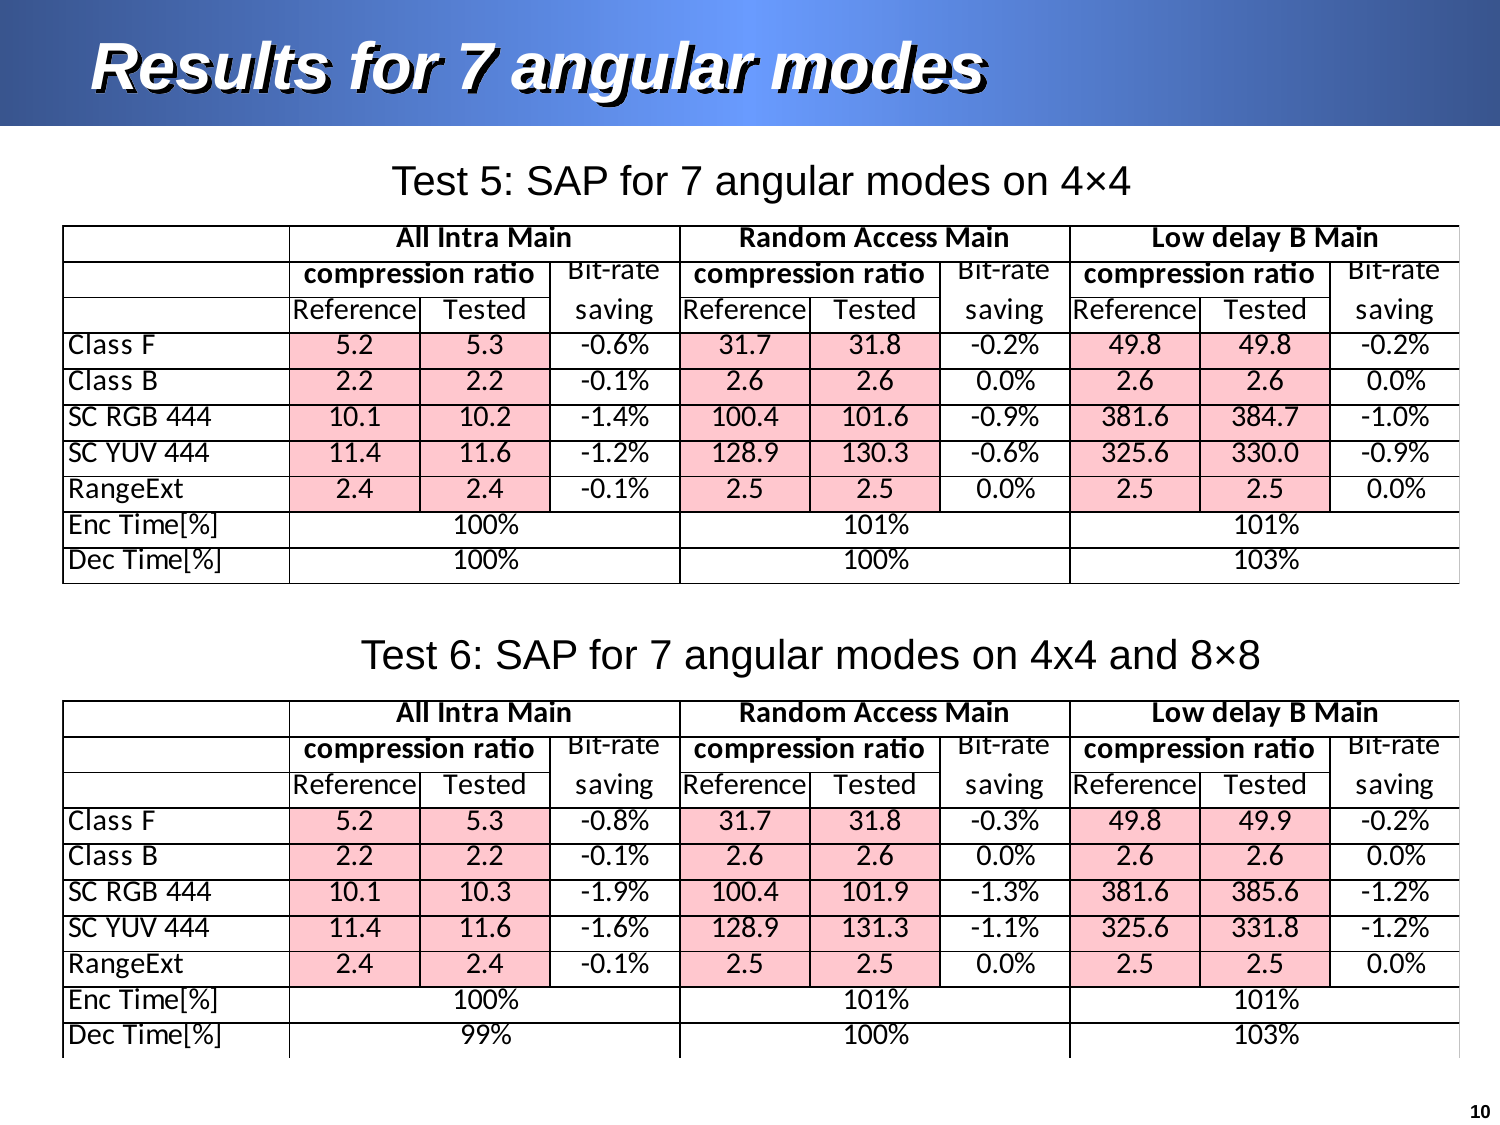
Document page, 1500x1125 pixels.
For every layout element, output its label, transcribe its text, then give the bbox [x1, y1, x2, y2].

picture [62, 699, 1462, 1061]
picture [62, 224, 1462, 586]
slide_number 10 [1368, 1091, 1500, 1125]
text_box Test 5: SAP for 7 angular modes on 4×4 [376, 145, 1147, 211]
text_box Test 6: SAP for 7 angular modes on 4x4 and 8×8 [345, 620, 1277, 686]
title Results for 7 angular modes [74, 12, 1426, 126]
